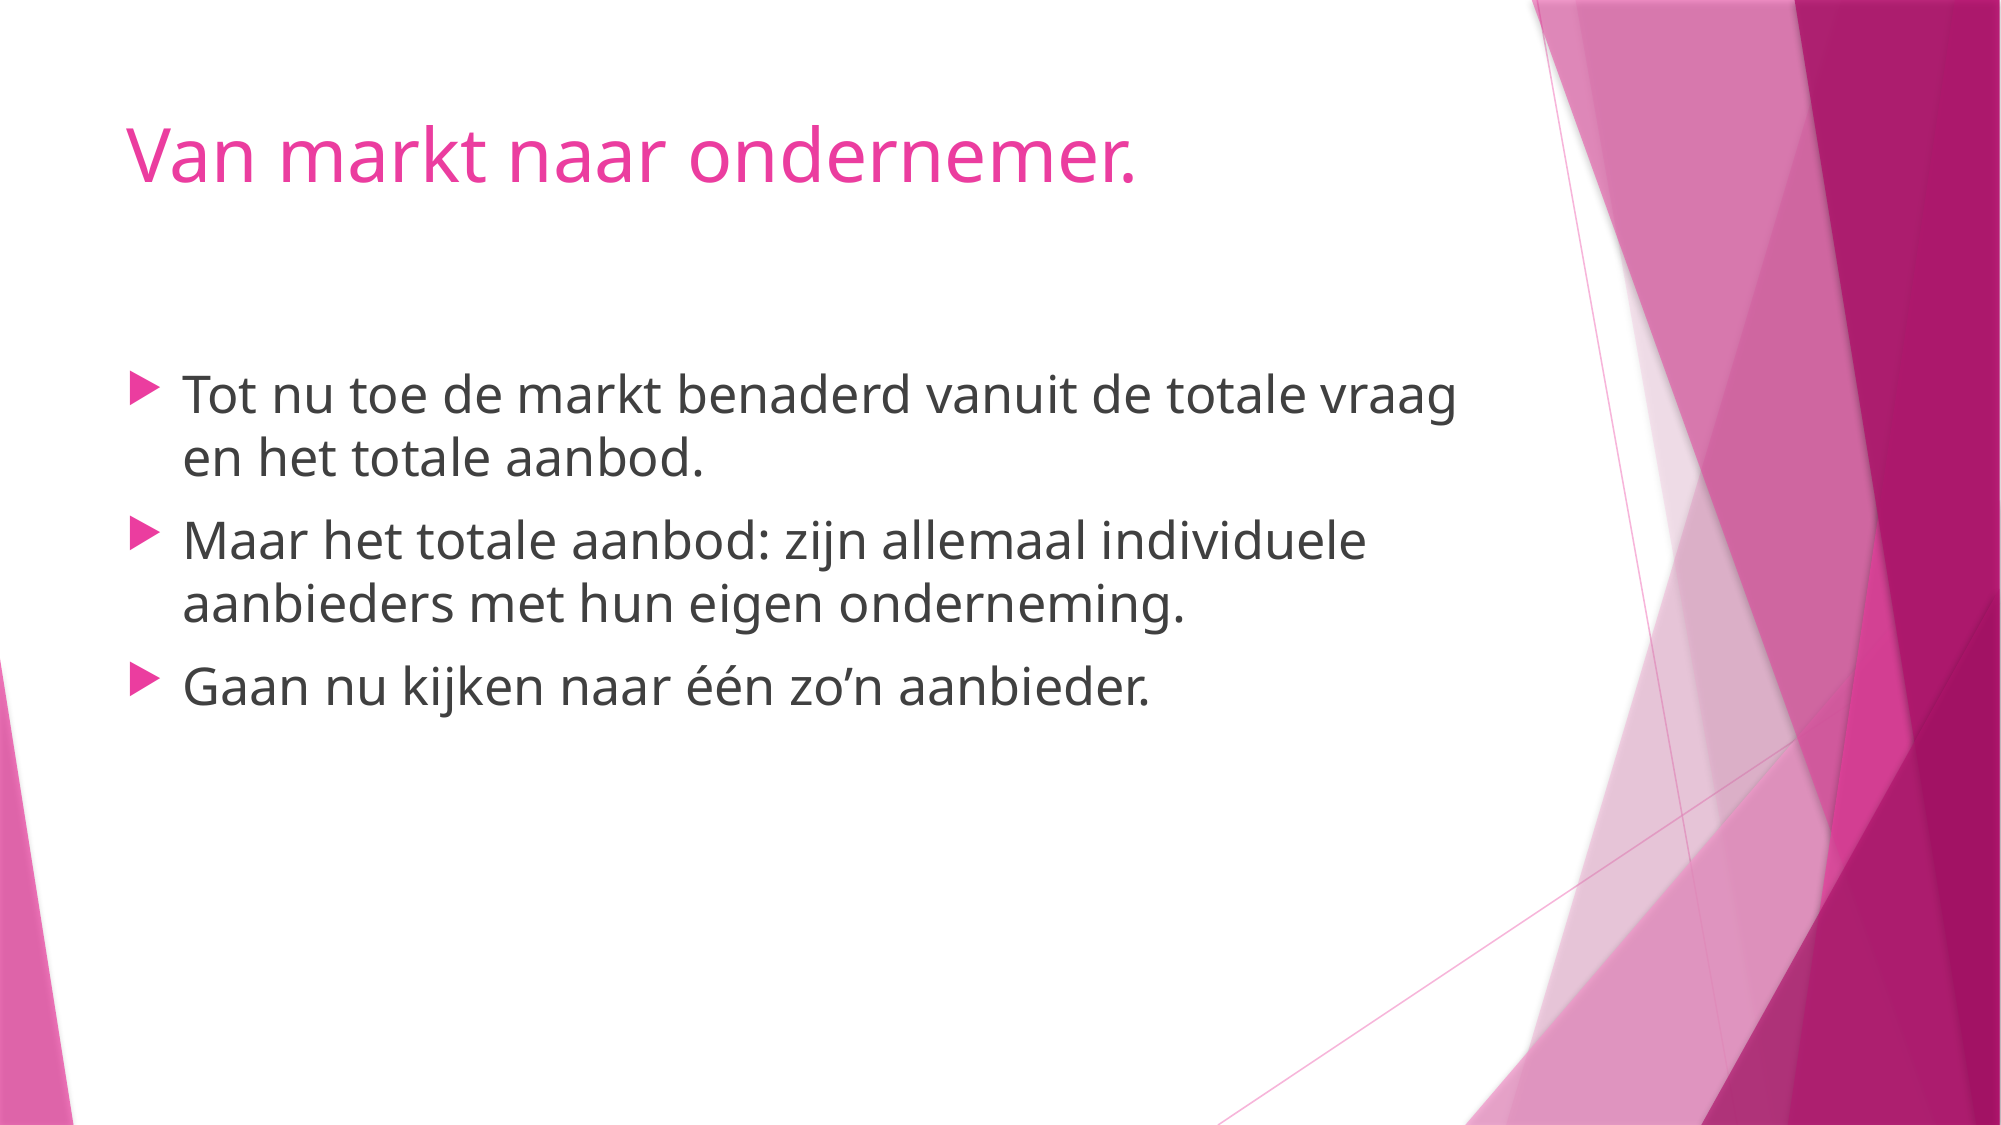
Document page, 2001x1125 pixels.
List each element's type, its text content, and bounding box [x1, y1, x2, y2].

list Tot nu toe de markt benaderd vanuit de totale vraag en het totale aanbod. Maar het totale aanbod: zijn allemaal individuele aanbieders met hun eigen onderneming. Gaan nu kijken naar één zo’n aanbieder. [111, 354, 1522, 992]
title Van markt naar ondernemer. [111, 99, 1522, 317]
